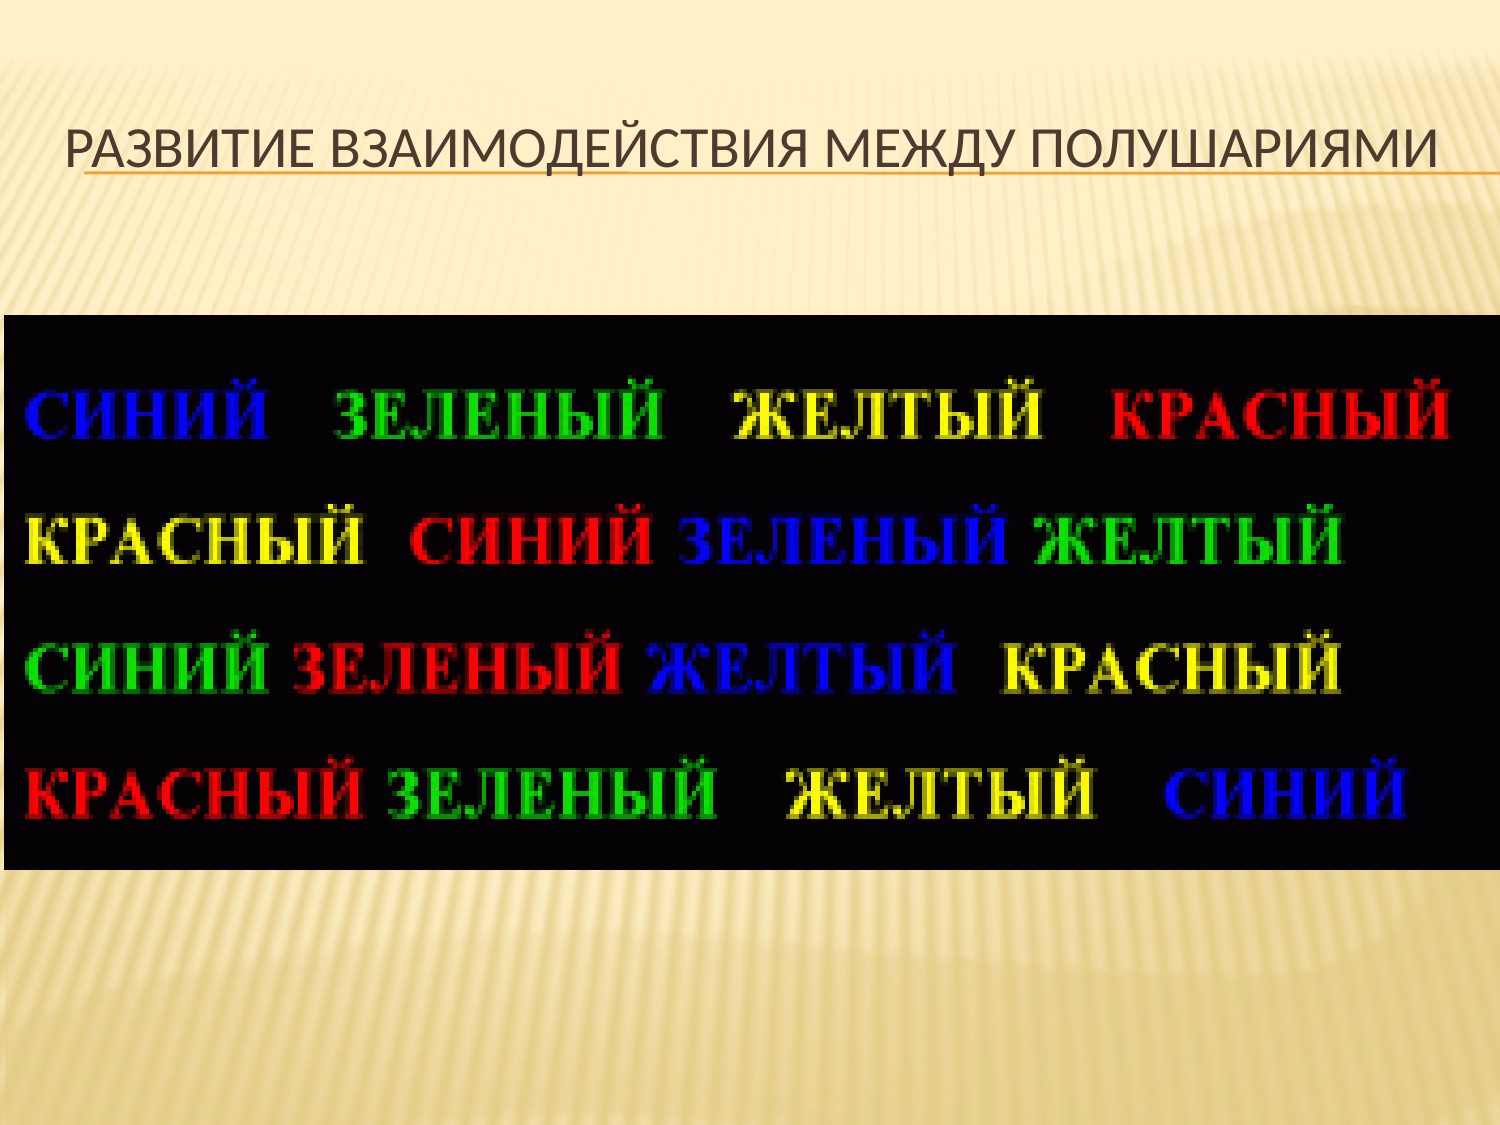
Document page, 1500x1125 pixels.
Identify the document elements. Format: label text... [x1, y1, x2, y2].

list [4, 315, 1500, 870]
title Развитие взаимодействия между полушариями [50, 75, 1475, 213]
